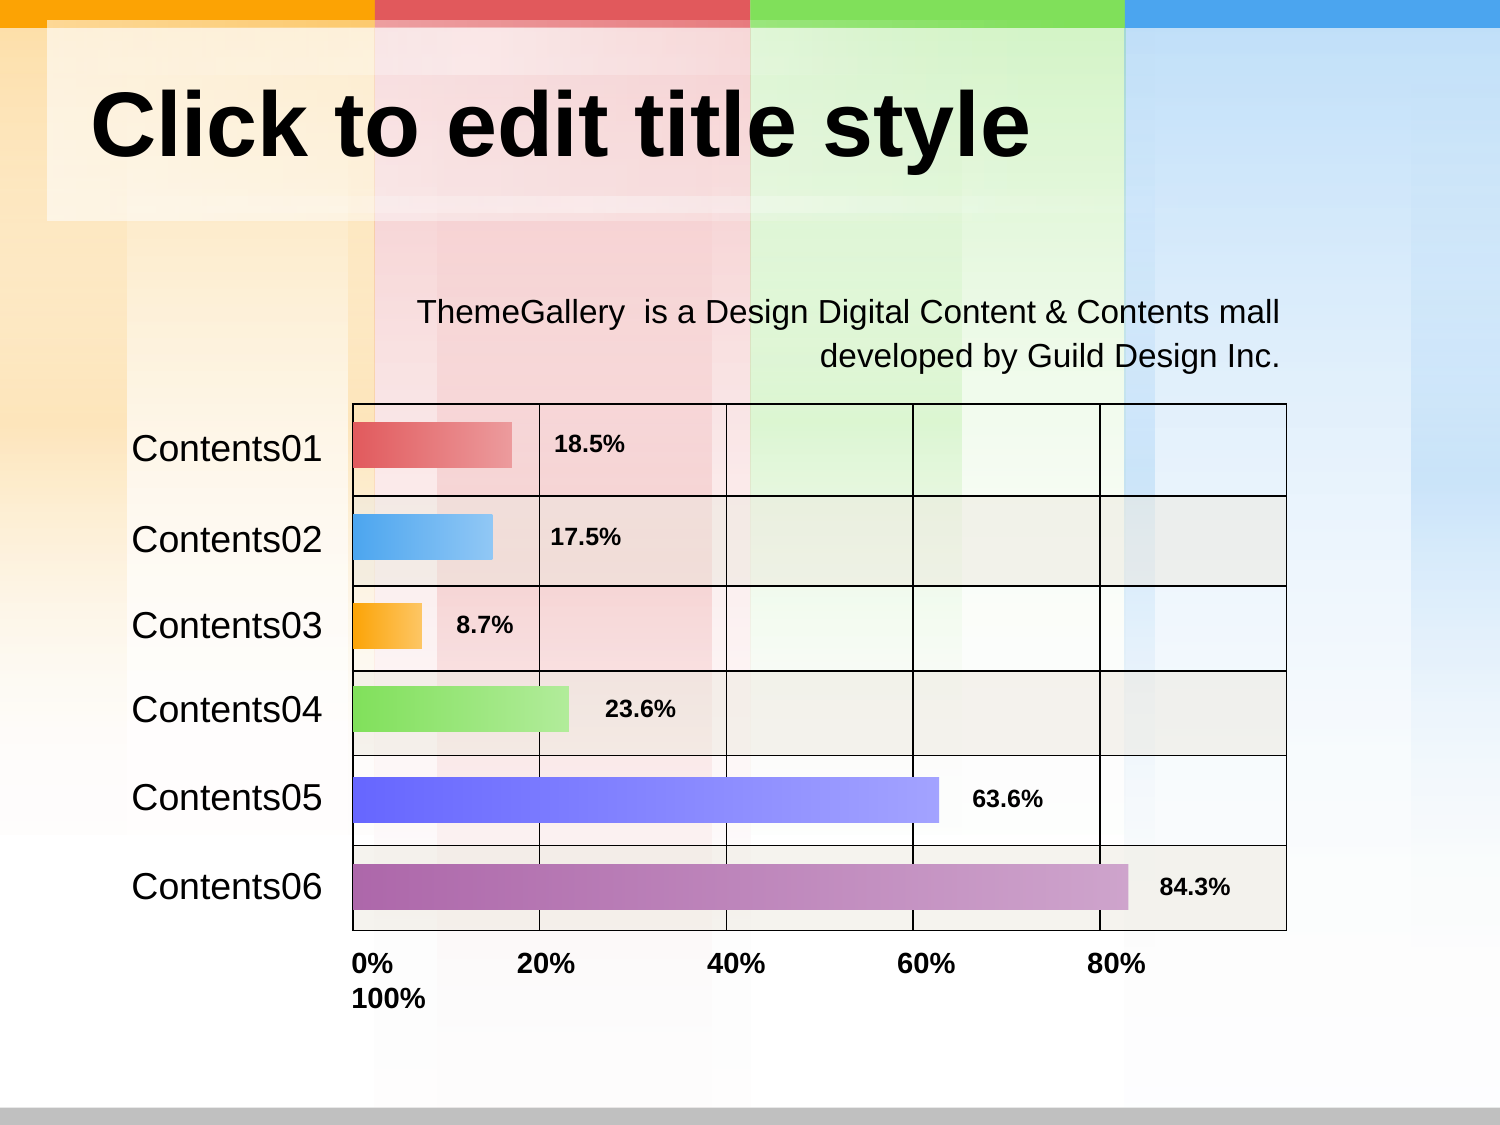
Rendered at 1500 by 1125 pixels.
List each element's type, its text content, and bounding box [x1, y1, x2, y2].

table_cell [354, 910, 539, 930]
text_box Contents06 [102, 854, 352, 915]
text_box 23.6% [590, 685, 735, 731]
text_box [353, 422, 512, 468]
table_cell [727, 910, 912, 930]
text_box 63.6% [957, 774, 1102, 820]
table_cell [354, 672, 539, 686]
text_box 18.5% [539, 419, 684, 465]
table_header [354, 405, 539, 495]
table_header [1101, 405, 1286, 495]
text_box Contents02 [102, 507, 352, 568]
table_cell [914, 497, 1099, 585]
text_box ThemeGallery is a Design Digital Content & Contents mall developed by Guild Design Inc. [385, 279, 1296, 382]
table_cell [540, 846, 726, 864]
table_cell [354, 846, 539, 864]
table_header [540, 405, 726, 495]
table_header [727, 405, 912, 495]
text_box [353, 777, 940, 823]
table_cell [540, 672, 726, 755]
text_box 8.7% [441, 601, 586, 646]
table_cell [354, 497, 539, 585]
table_cell [540, 587, 726, 670]
table_cell [914, 672, 1099, 755]
table_cell [1101, 672, 1286, 755]
table_cell [727, 846, 912, 864]
table_cell [727, 672, 912, 755]
table_cell [354, 756, 539, 777]
text_box [353, 686, 569, 732]
table_cell [1101, 846, 1286, 930]
text_box [353, 603, 422, 649]
table_cell [354, 732, 539, 755]
table_cell [1101, 497, 1286, 585]
table_cell [1101, 587, 1286, 670]
title Click to edit title style [75, 42, 1275, 198]
table_cell [354, 823, 539, 845]
text_box [353, 514, 493, 560]
text_box 84.3% [1144, 863, 1289, 908]
table_cell [354, 587, 539, 670]
text_box [353, 864, 1129, 910]
table_cell [1101, 756, 1286, 845]
text_box Contents01 [102, 416, 352, 477]
table_cell [540, 497, 726, 585]
table_cell [727, 587, 912, 670]
text_box 0% 20% 40% 60% 80% 100% [336, 937, 1348, 1023]
text_box 17.5% [535, 513, 680, 559]
table_cell [914, 756, 1099, 845]
table_cell [914, 846, 1099, 864]
table_header [914, 405, 1099, 495]
text_box Contents03 [102, 593, 352, 654]
table_cell [540, 756, 726, 777]
text_box Contents04 [102, 678, 352, 738]
table_cell [914, 910, 1099, 930]
table_cell [727, 497, 912, 585]
text_box Contents05 [102, 765, 352, 826]
table_cell [727, 756, 912, 777]
table_cell [540, 910, 726, 930]
table_cell [540, 823, 726, 845]
table_cell [727, 823, 912, 845]
table_cell [914, 587, 1099, 670]
